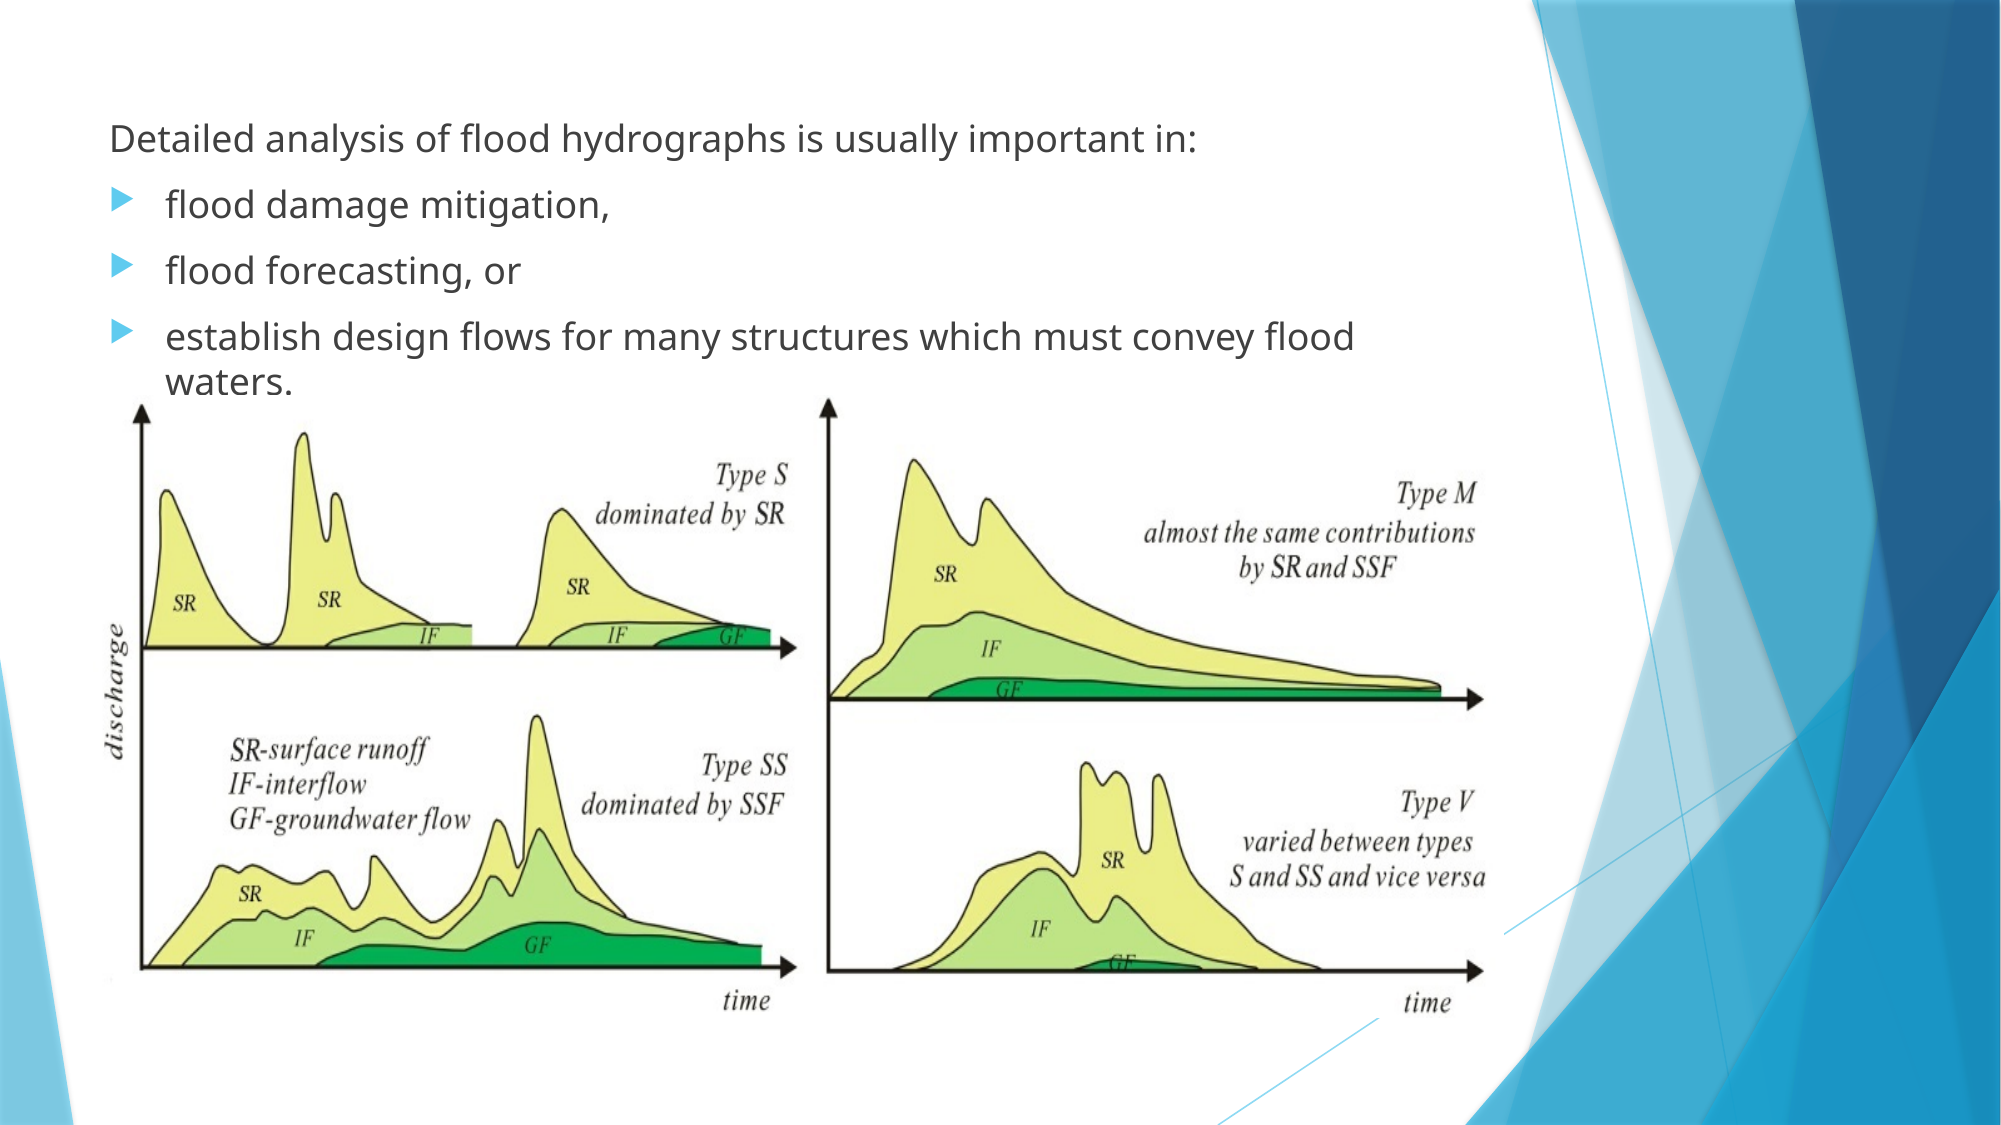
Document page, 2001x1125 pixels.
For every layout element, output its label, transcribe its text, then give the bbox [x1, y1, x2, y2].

picture [93, 395, 1505, 1018]
list Detailed analysis of flood hydrographs is usually important in: flood damage mitigation, flood forecasting, or establish design flows for many structures which must convey flood waters. [93, 107, 1504, 375]
